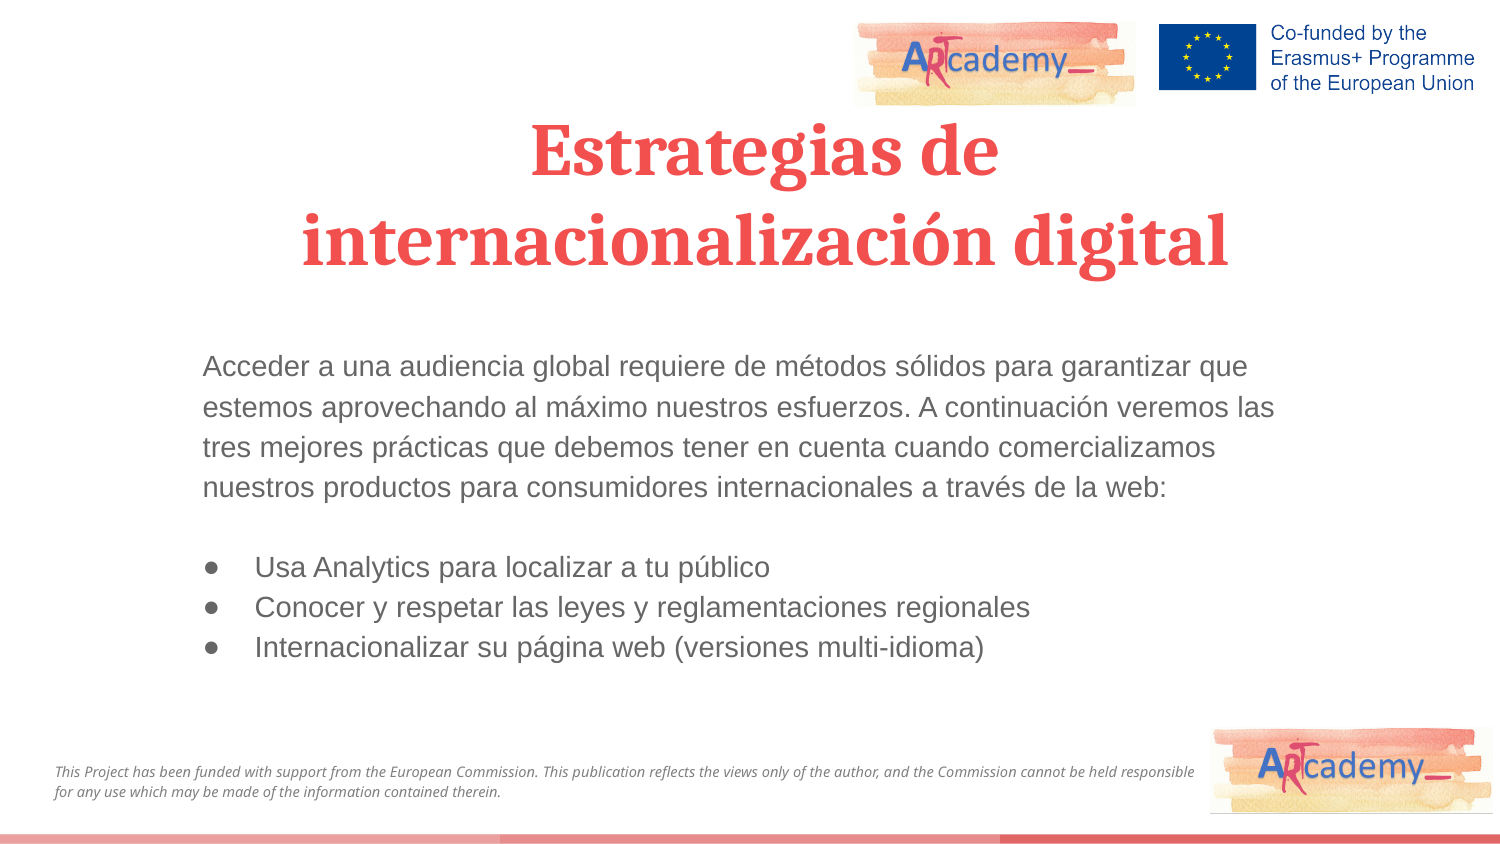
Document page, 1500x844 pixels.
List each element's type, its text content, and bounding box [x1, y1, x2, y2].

text_box This Project has been funded with support from the European Commission. This publication reflects the views only of the author, and the Commission cannot be held responsible for any use which may be made of the information contained therein. [39, 754, 1205, 799]
picture [1158, 24, 1474, 94]
picture [854, 2, 1137, 138]
picture [1210, 709, 1493, 844]
list Acceder a una audiencia global requiere de métodos sólidos para garantizar que estemos aprovechando al máximo nuestros esfuerzos. A continuación veremos las tres mejores prácticas que debemos tener en cuenta cuando comercializamos nuestros productos para consumidores internacionales a través de la web: Usa Analytics para localizar a tu público Conocer y respetar las leyes y reglamentaciones regionales Internacionalizar su página web (versiones multi-idioma) [164, 327, 1336, 732]
title Estrategias de internacionalización digital [180, 178, 1352, 386]
